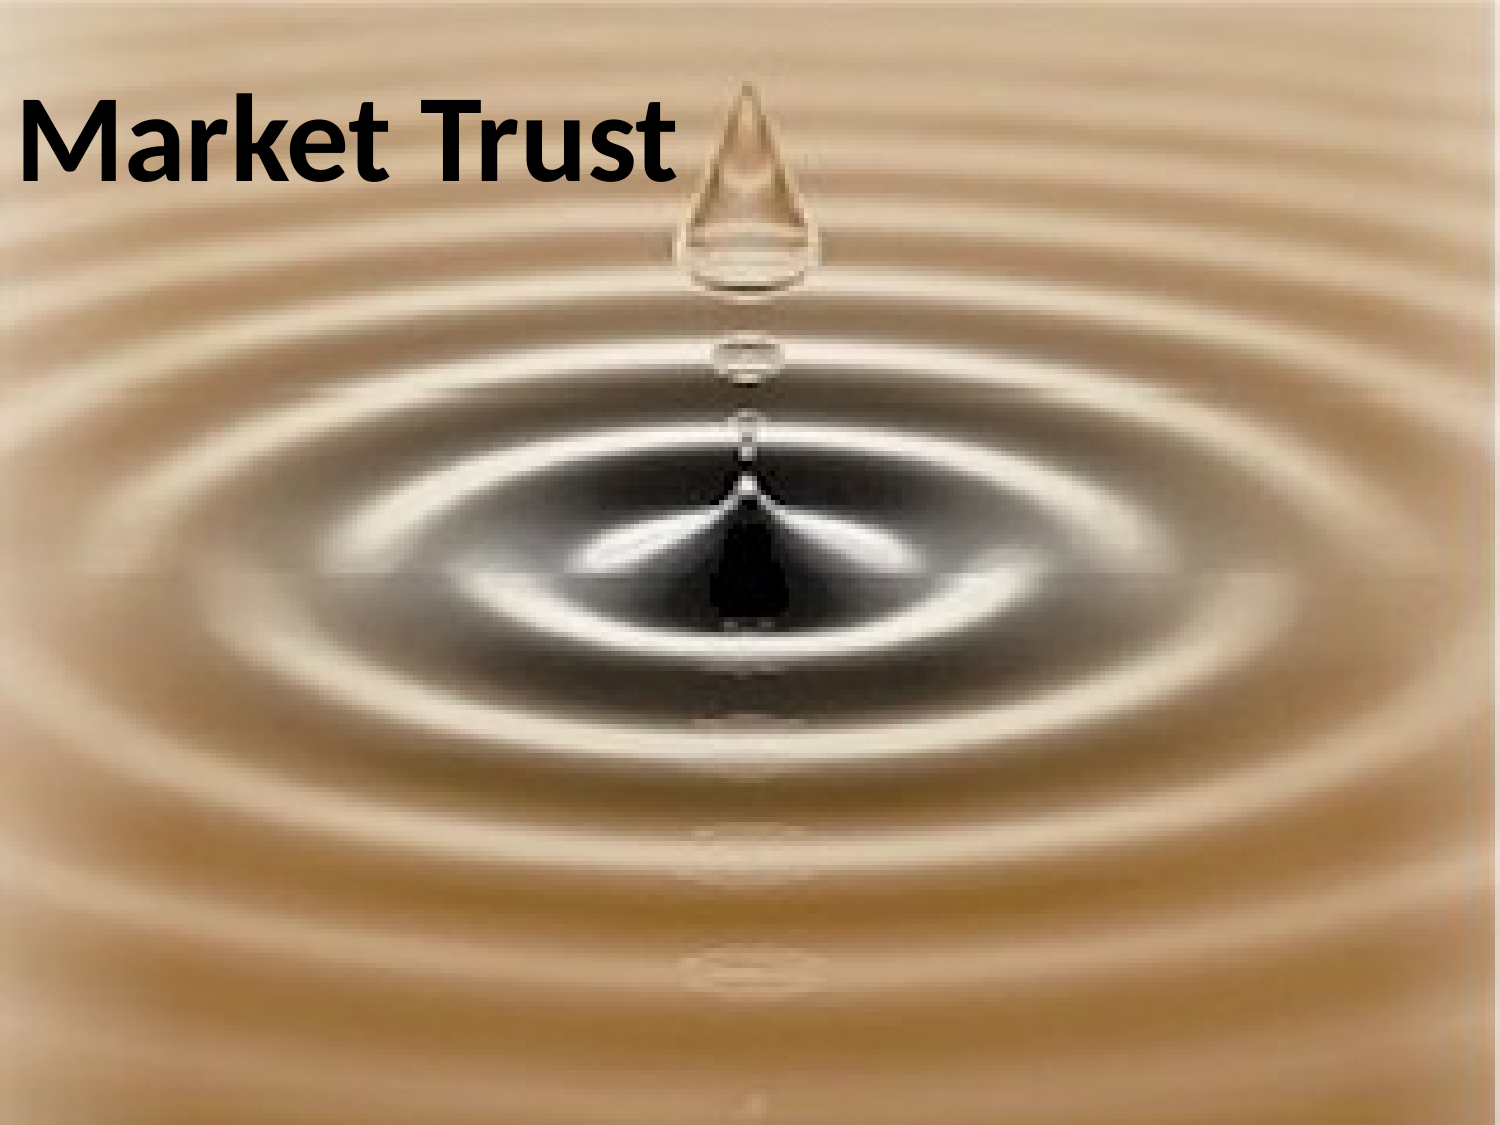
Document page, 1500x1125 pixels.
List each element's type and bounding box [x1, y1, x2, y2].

list [0, 0, 1500, 1125]
